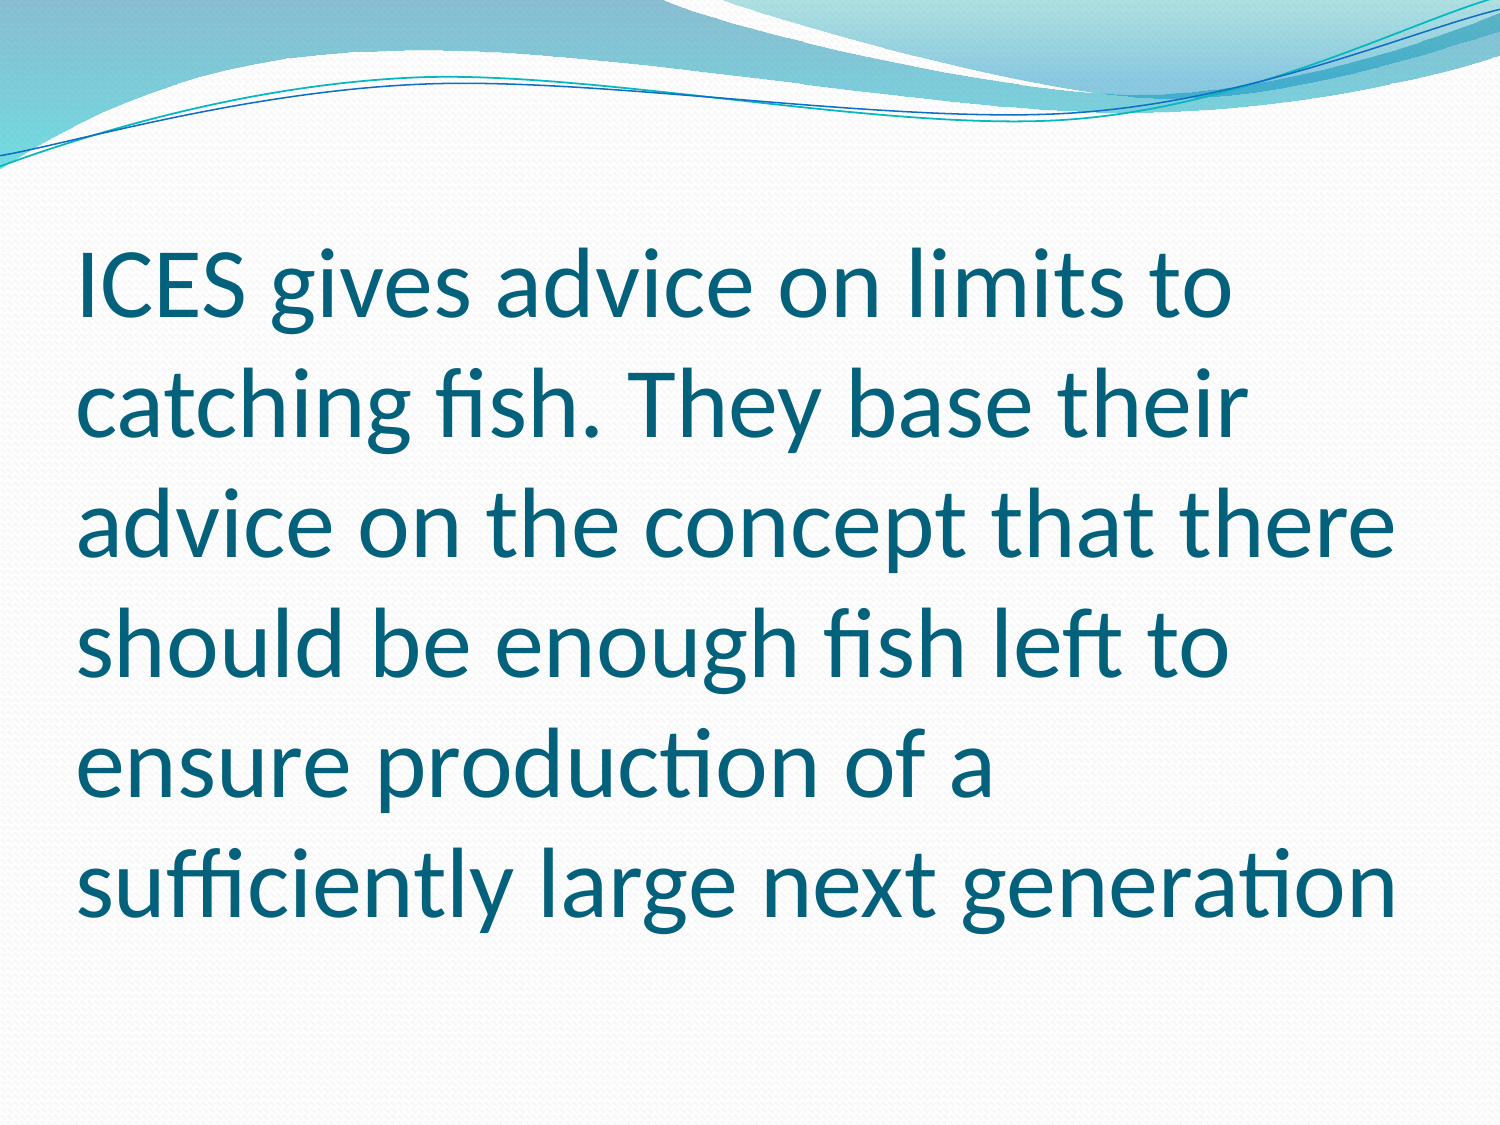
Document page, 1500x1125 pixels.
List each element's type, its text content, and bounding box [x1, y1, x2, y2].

title ICES gives advice on limits to catching fish. They base their advice on the concept that there should be enough fish left to ensure production of a sufficiently large next generation [75, 115, 1438, 938]
